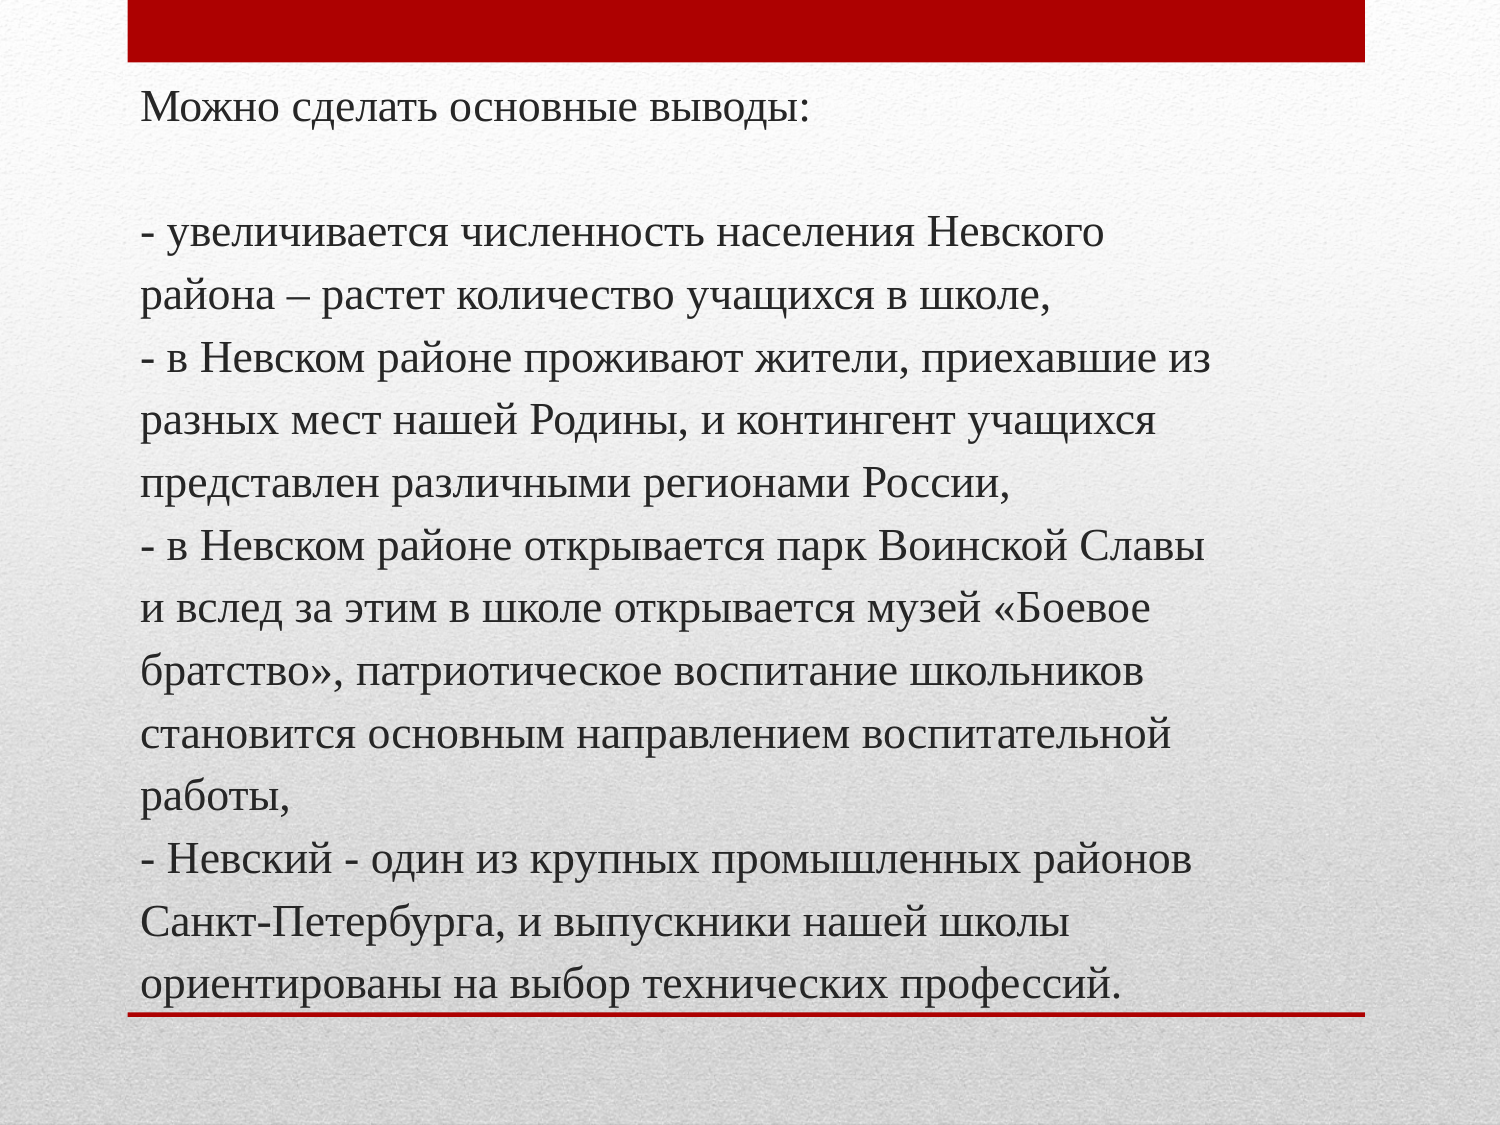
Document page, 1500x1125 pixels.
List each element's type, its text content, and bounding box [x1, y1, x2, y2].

title Можно сделать основные выводы: - увеличивается численность населения Невского района – растет количество учащихся в школе, - в Невском районе проживают жители, приехавшие из разных мест нашей Родины, и контингент учащихся представлен различными регионами России, - в Невском районе открывается парк Воинской Славы и вслед за этим в школе открывается музей «Боевое братство», патриотическое воспитание школьников становится основным направлением воспитательной работы, - Невский - один из крупных промышленных районов Санкт-Петербурга, и выпускники нашей школы ориентированы на выбор технических профессий. [125, 750, 1238, 1071]
